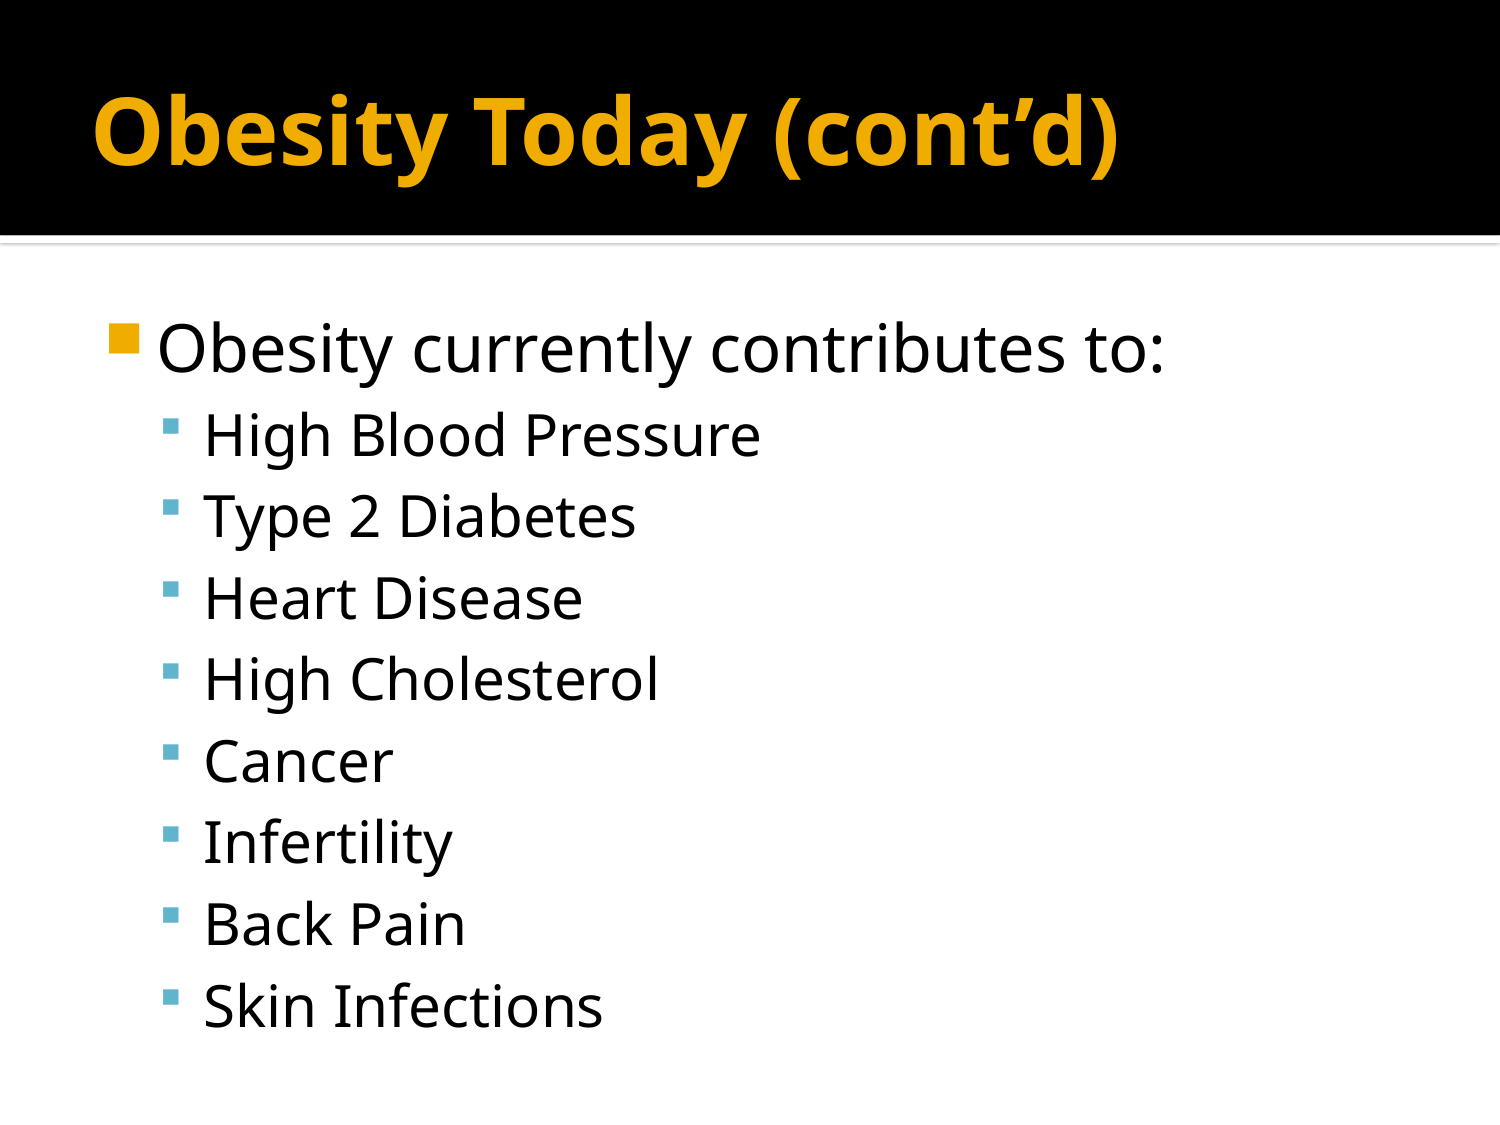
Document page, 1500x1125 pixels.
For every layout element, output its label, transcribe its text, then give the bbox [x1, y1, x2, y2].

title Obesity Today (cont’d) [75, 25, 1425, 231]
list Obesity currently contributes to: High Blood Pressure Type 2 Diabetes Heart Disease High Cholesterol Cancer Infertility Back Pain Skin Infections [75, 291, 1425, 1050]
